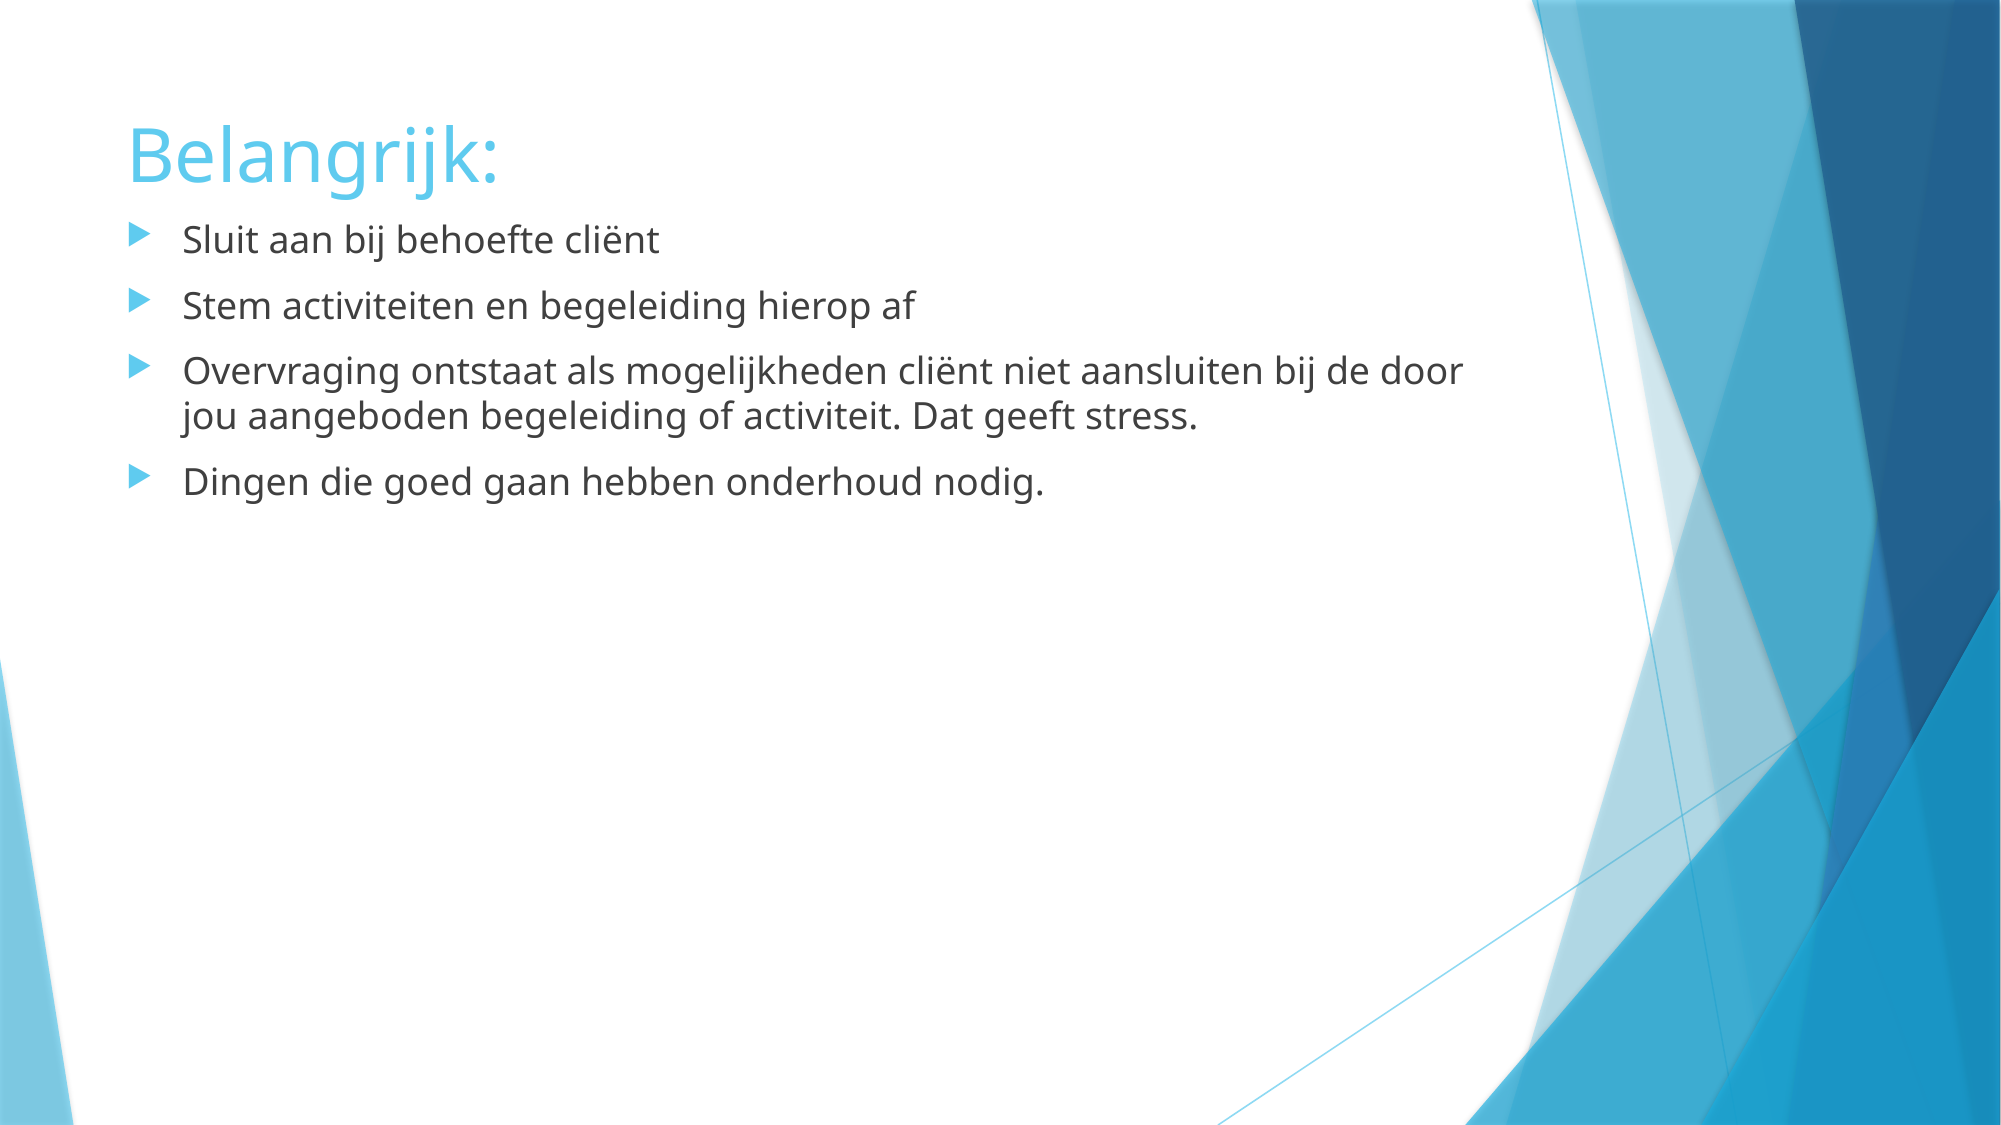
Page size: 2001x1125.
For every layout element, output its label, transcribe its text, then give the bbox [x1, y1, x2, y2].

title Belangrijk: [111, 99, 1522, 208]
list Sluit aan bij behoefte cliënt Stem activiteiten en begeleiding hierop af Overvraging ontstaat als mogelijkheden cliënt niet aansluiten bij de door jou aangeboden begeleiding of activiteit. Dat geeft stress. Dingen die goed gaan hebben onderhoud nodig. [111, 208, 1522, 845]
